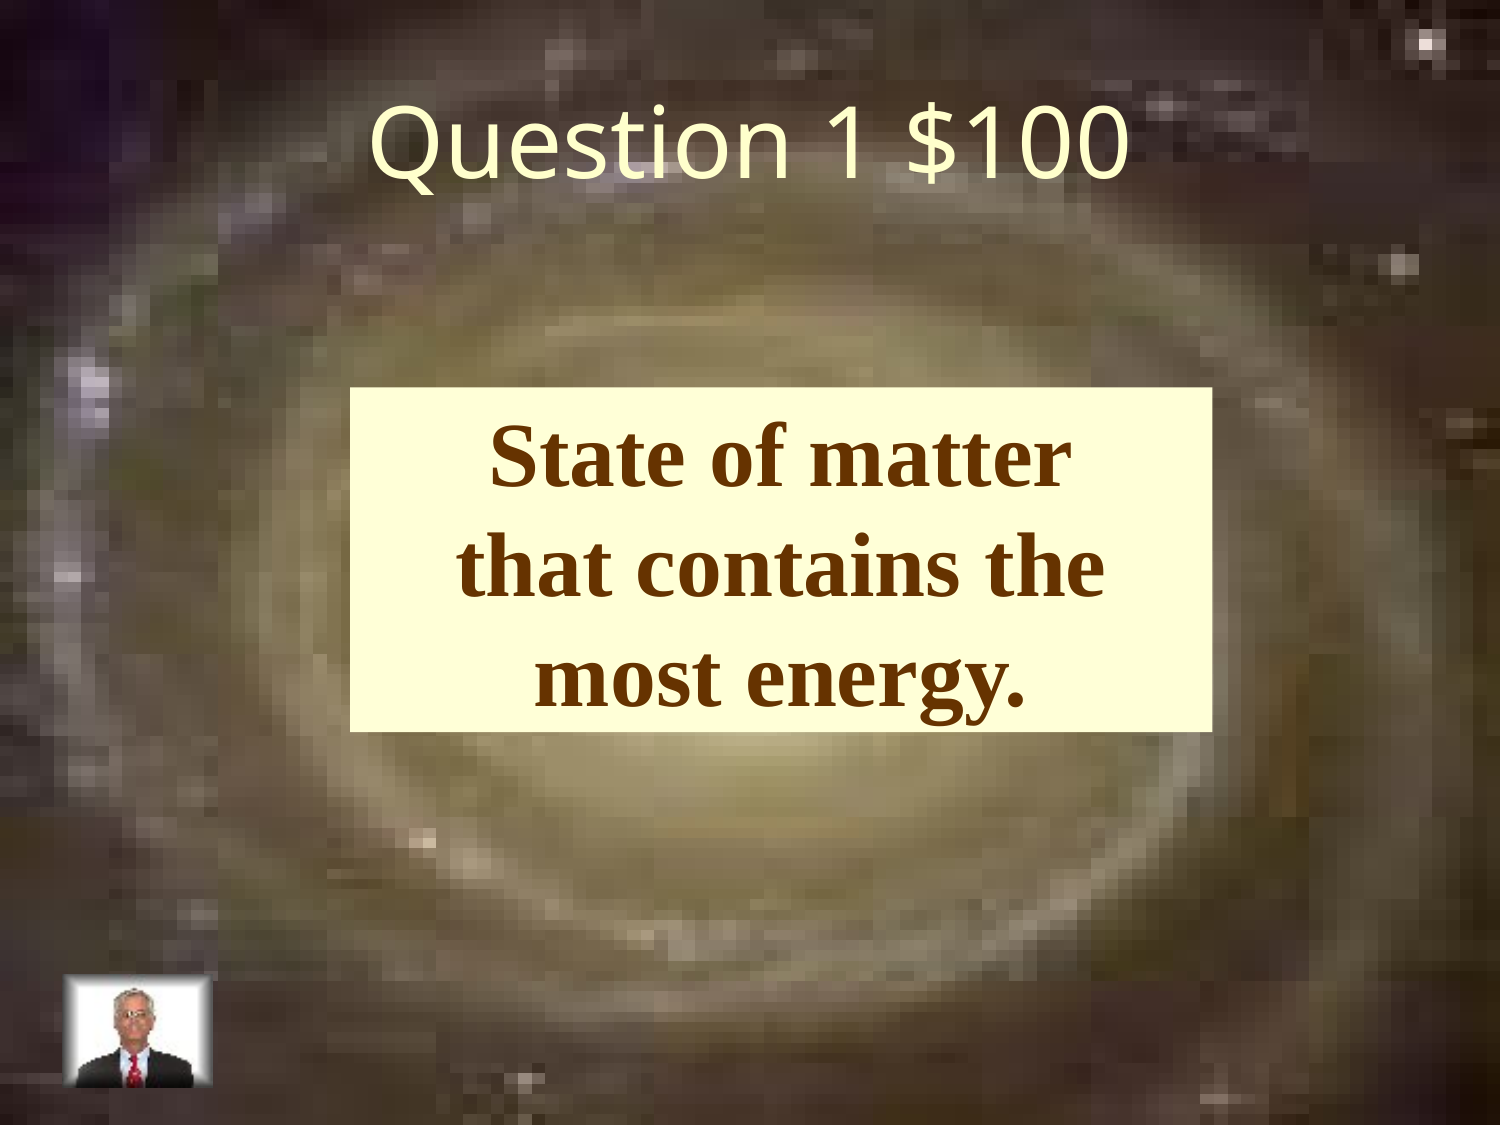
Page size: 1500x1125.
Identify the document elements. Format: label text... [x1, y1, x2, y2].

picture [0, 0, 1500, 1125]
text_box State of matter that contains the most energy. [350, 387, 1213, 733]
title Question 1 $100 [74, 44, 1426, 233]
